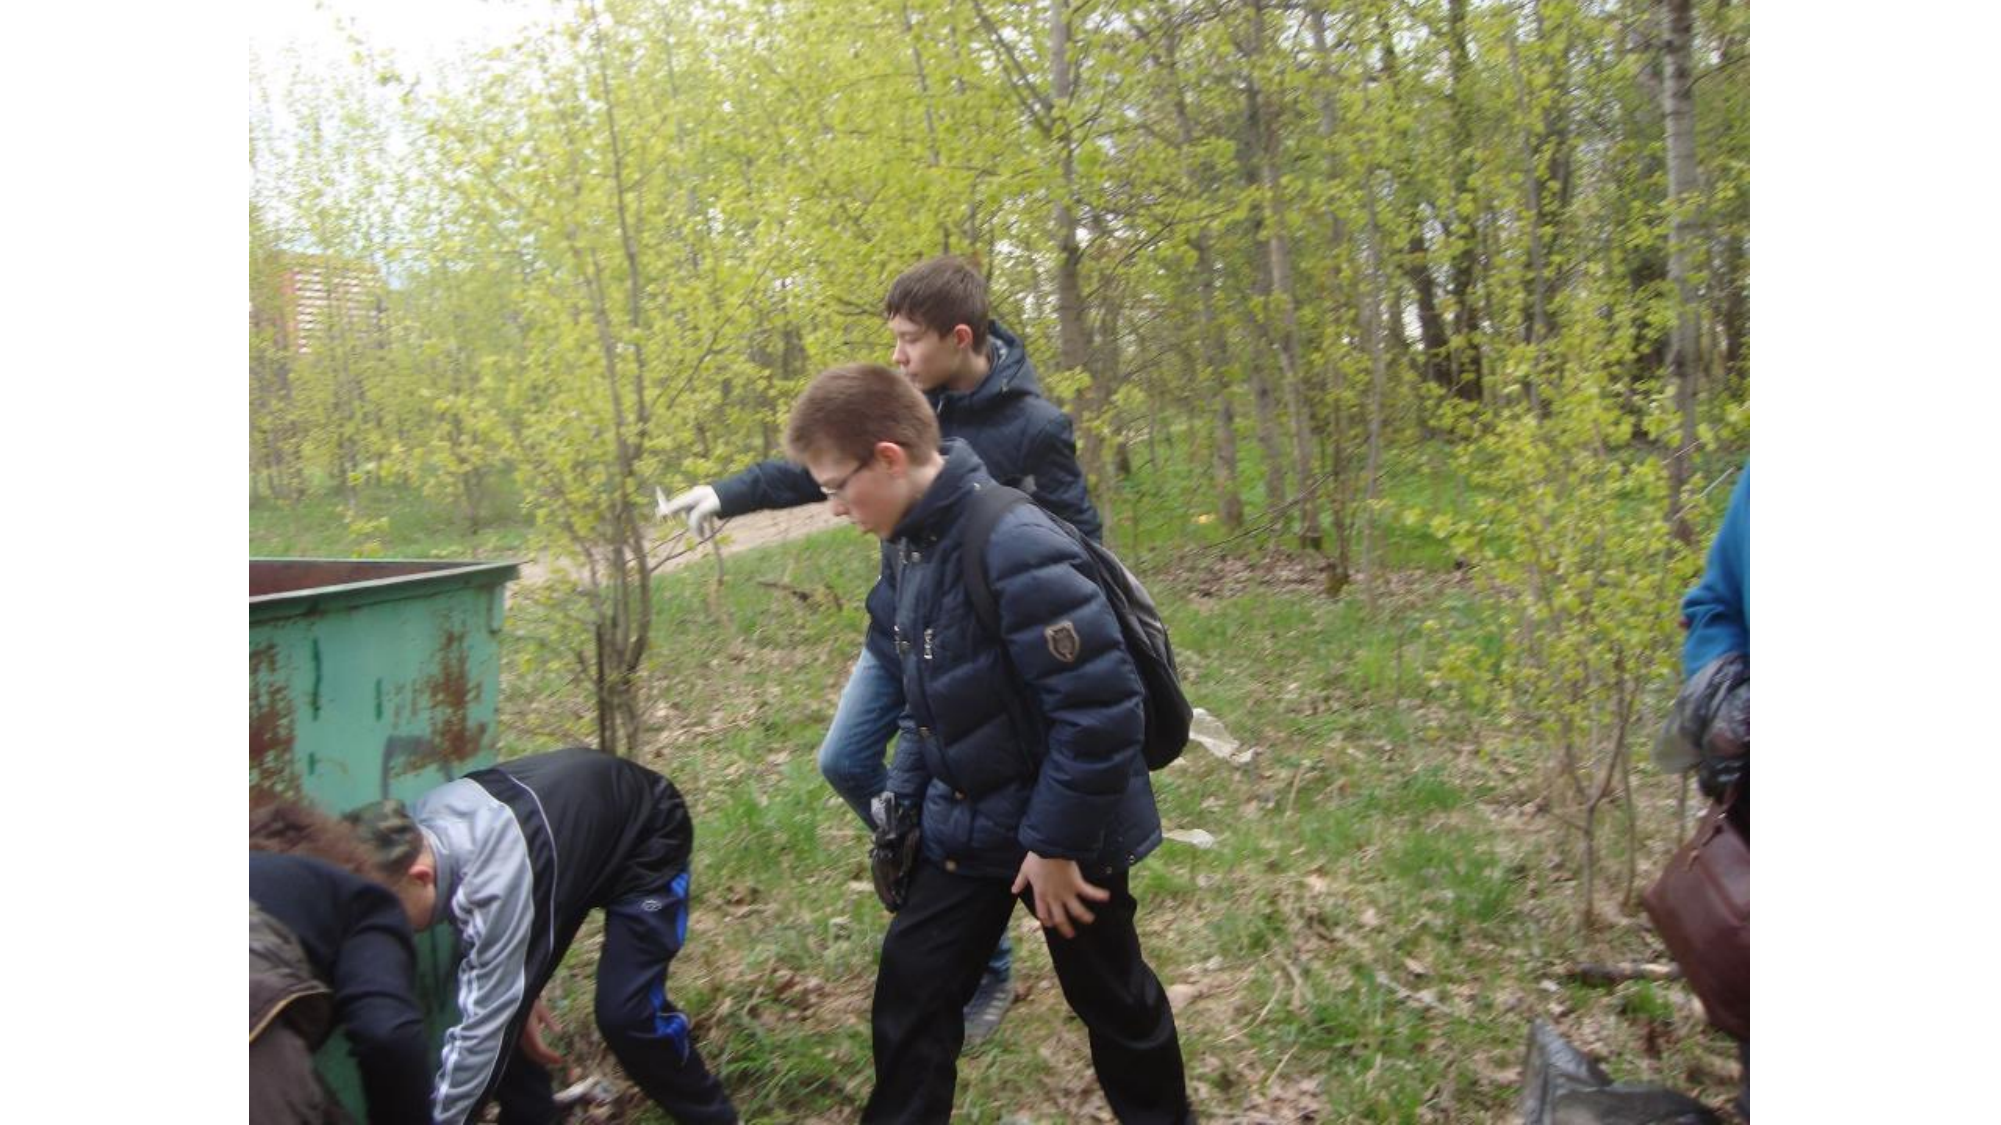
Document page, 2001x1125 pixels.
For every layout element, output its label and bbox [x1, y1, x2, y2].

picture [249, 0, 1750, 1125]
